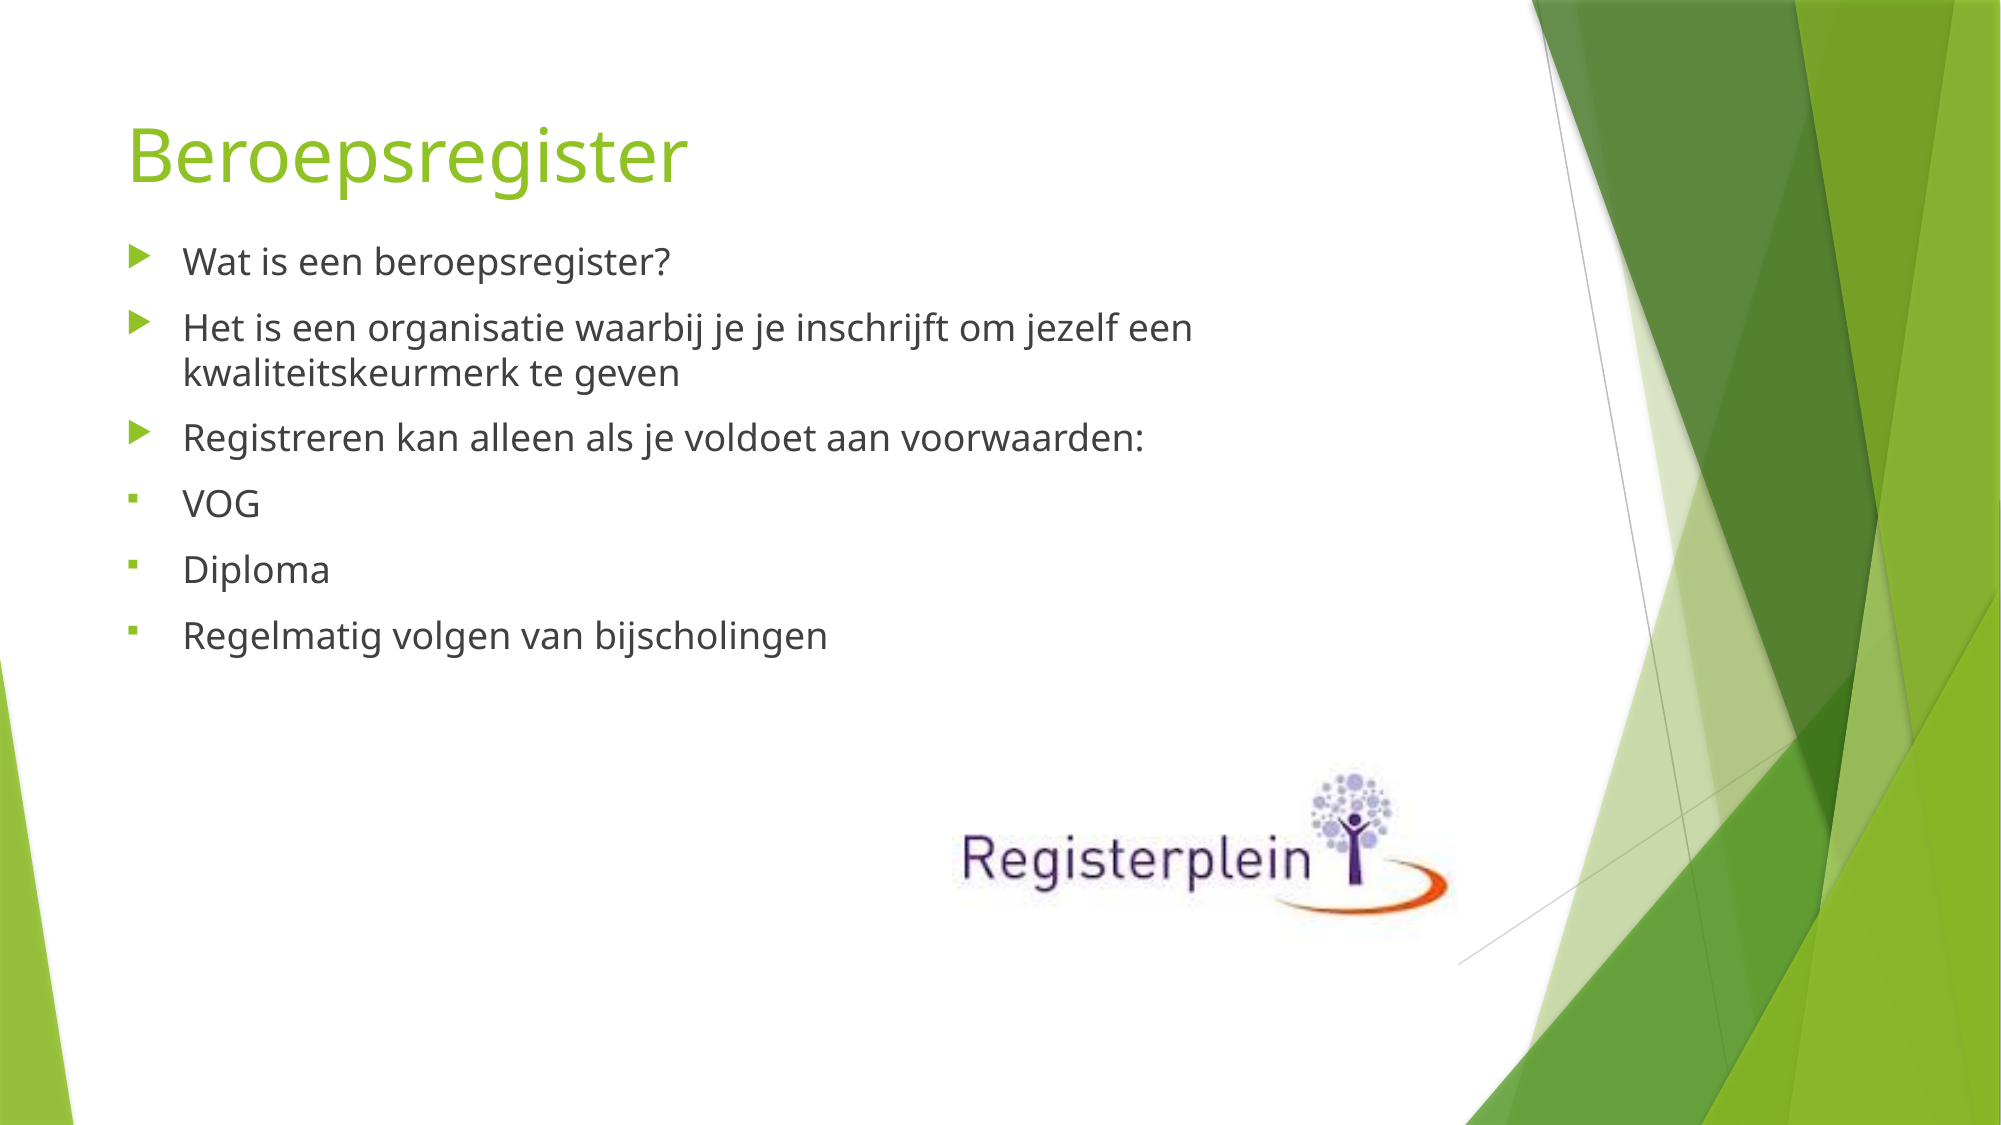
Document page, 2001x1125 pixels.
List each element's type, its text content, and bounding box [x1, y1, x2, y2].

list Wat is een beroepsregister? Het is een organisatie waarbij je je inschrijft om jezelf een kwaliteitskeurmerk te geven Registreren kan alleen als je voldoet aan voorwaarden: VOG Diploma Regelmatig volgen van bijscholingen [111, 230, 1522, 867]
picture [952, 620, 1458, 1125]
title Beroepsregister [111, 99, 1522, 230]
